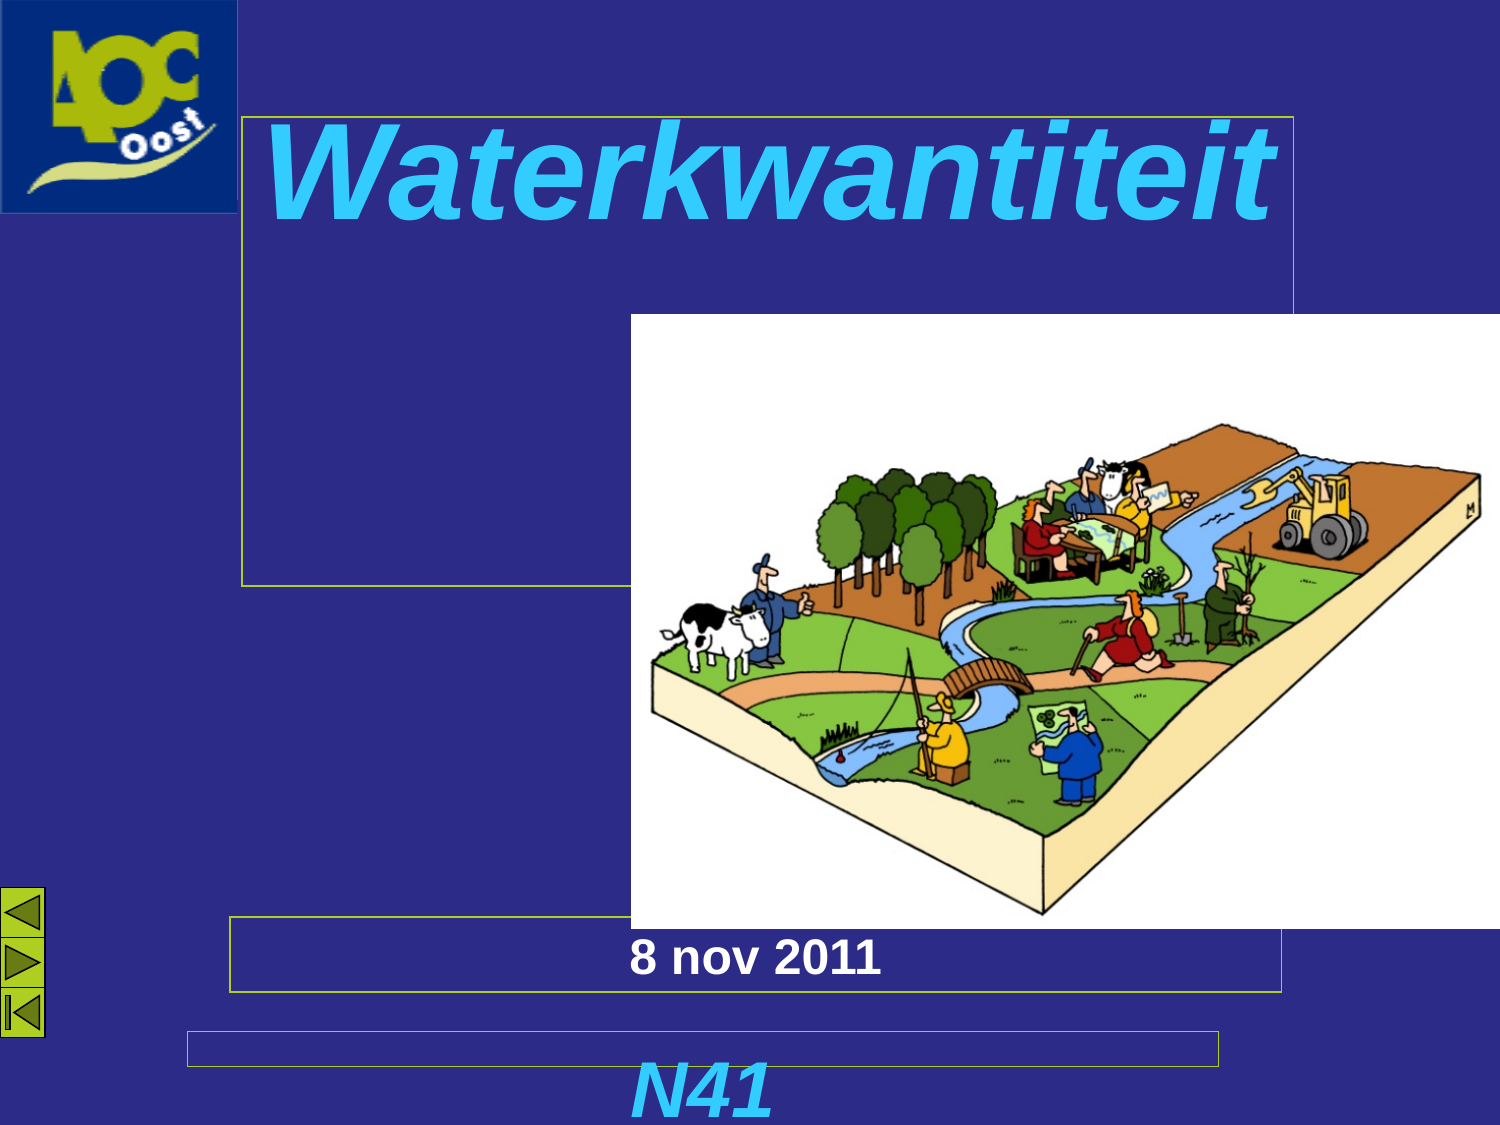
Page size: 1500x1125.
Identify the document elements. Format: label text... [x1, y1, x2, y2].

text_box [0, 0, 1500, 75]
picture [0, 75, 238, 214]
picture [631, 314, 1500, 929]
title Waterkwantiteit [241, 116, 1294, 587]
subtitle N41 [187, 1031, 1219, 1067]
text_box 8 nov 2011 [230, 916, 1282, 992]
